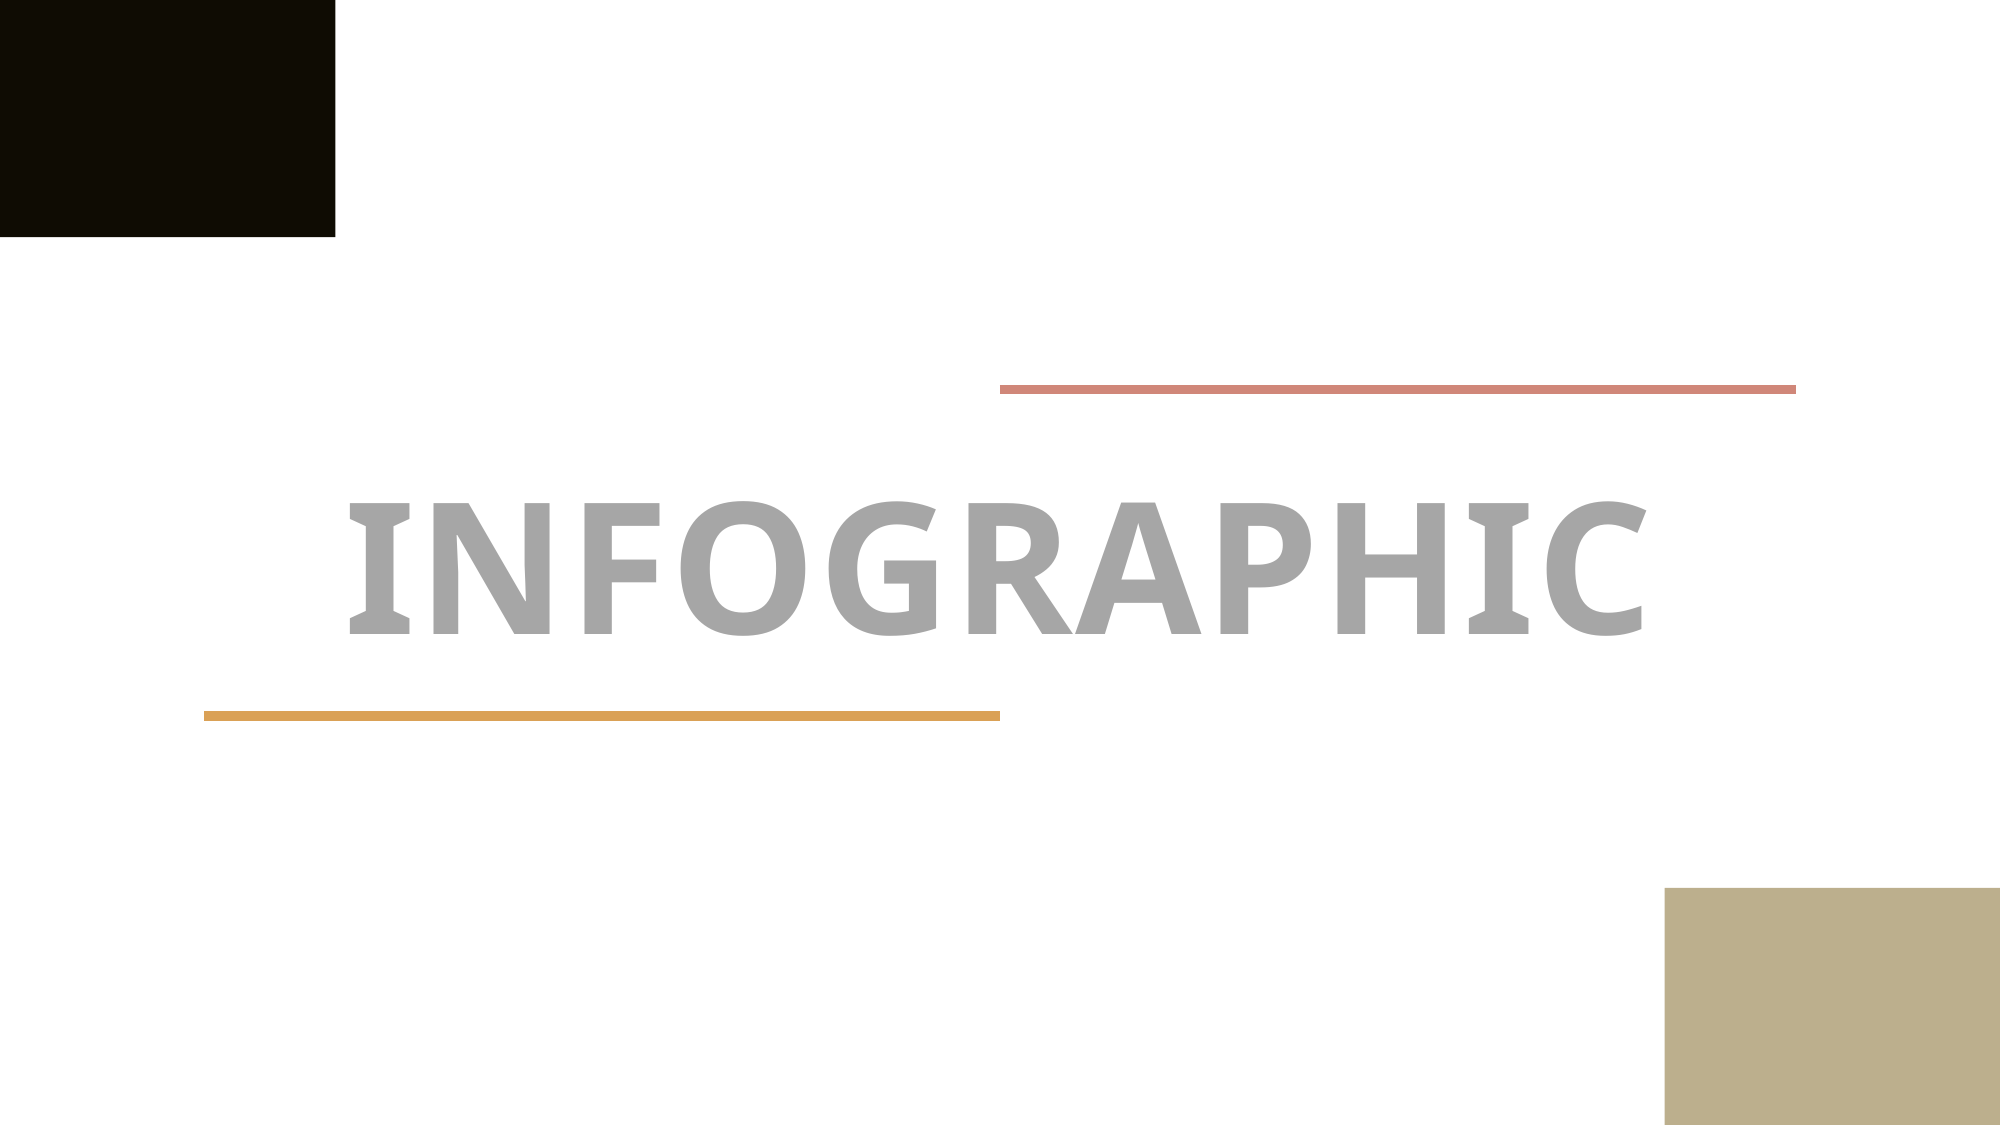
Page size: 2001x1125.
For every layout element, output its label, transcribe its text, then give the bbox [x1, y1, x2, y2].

text_box [1663, 887, 2000, 1125]
text_box [0, 0, 336, 238]
text_box INFOGRAPHIC [329, 443, 1671, 679]
